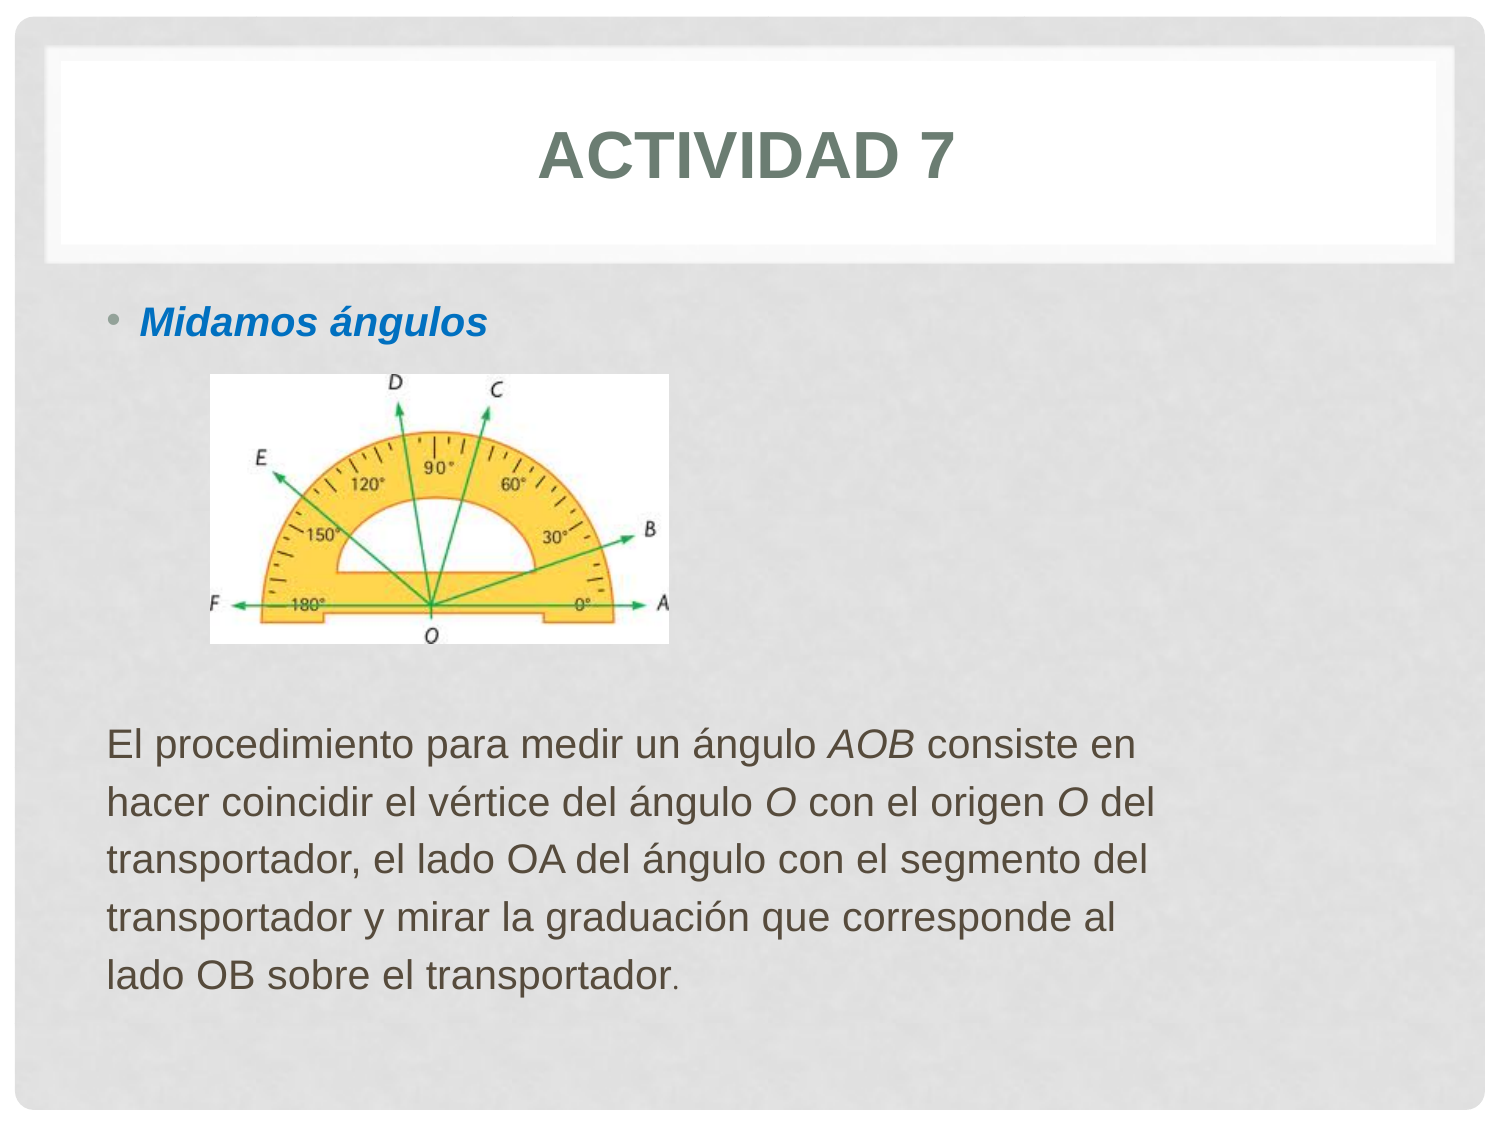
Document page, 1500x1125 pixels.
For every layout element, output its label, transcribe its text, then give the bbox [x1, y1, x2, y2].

picture [210, 374, 669, 644]
list Midamos ángulos El procedimiento para medir un ángulo AOB consiste en hacer coincidir el vértice del ángulo O con el origen O del transportador, el lado OA del ángulo con el segmento del transportador y mirar la graduación que corresponde al lado OB sobre el transportador. [75, 287, 1425, 1005]
title Actividad 7 [69, 66, 1425, 238]
